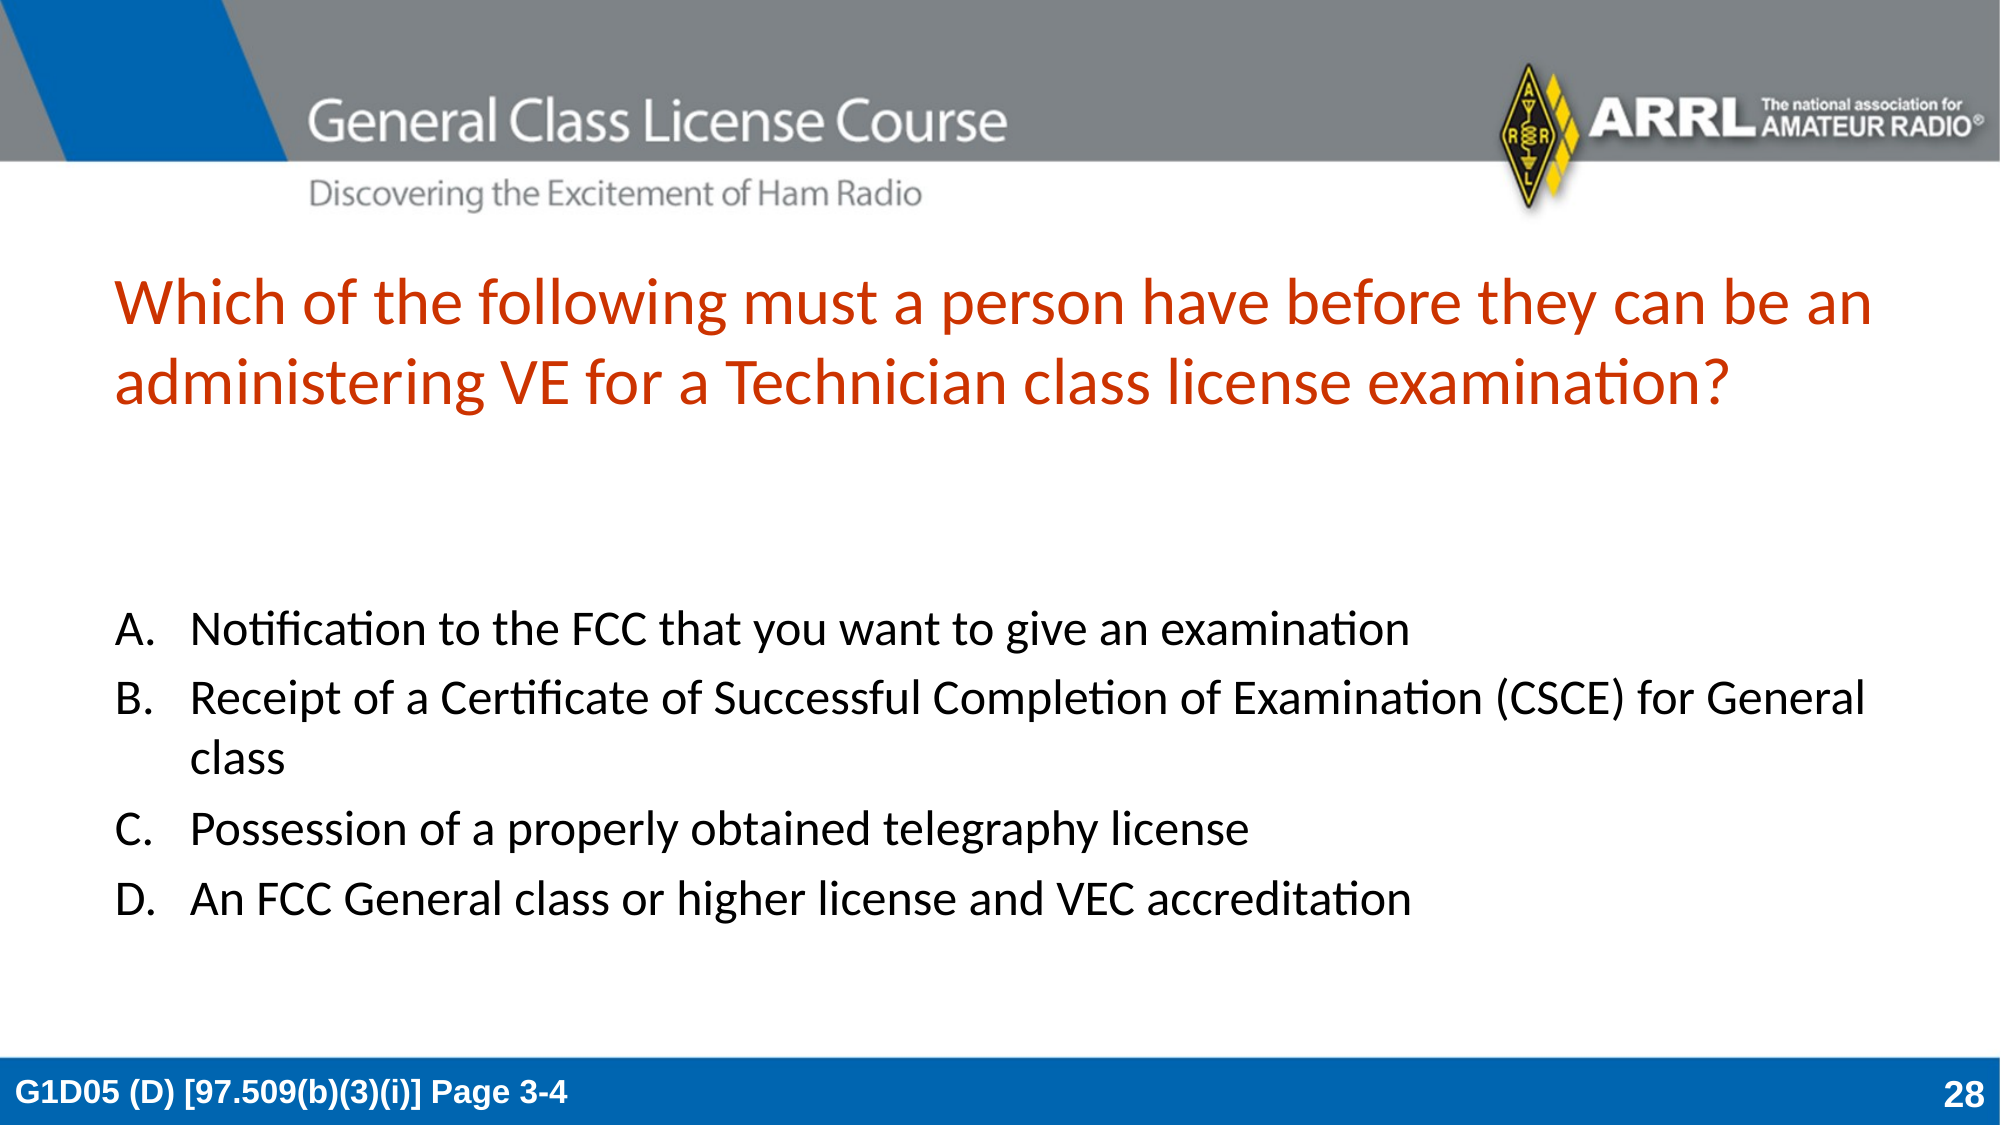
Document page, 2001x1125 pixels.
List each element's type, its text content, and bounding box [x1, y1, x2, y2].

text_box 28 [1875, 1062, 2000, 1123]
title Which of the following must a person have before they can be an administering VE for a Technician class license examination? [99, 249, 1900, 388]
text_box G1D05 (D) [97.509(b)(3)(i)] Page 3-4 [0, 1062, 1313, 1118]
picture [0, 0, 2001, 1125]
list Notification to the FCC that you want to give an examination Receipt of a Certificate of Successful Completion of Examination (CSCE) for General class Possession of a properly obtained telegraphy license An FCC General class or higher license and VEC accreditation [99, 587, 1900, 1005]
